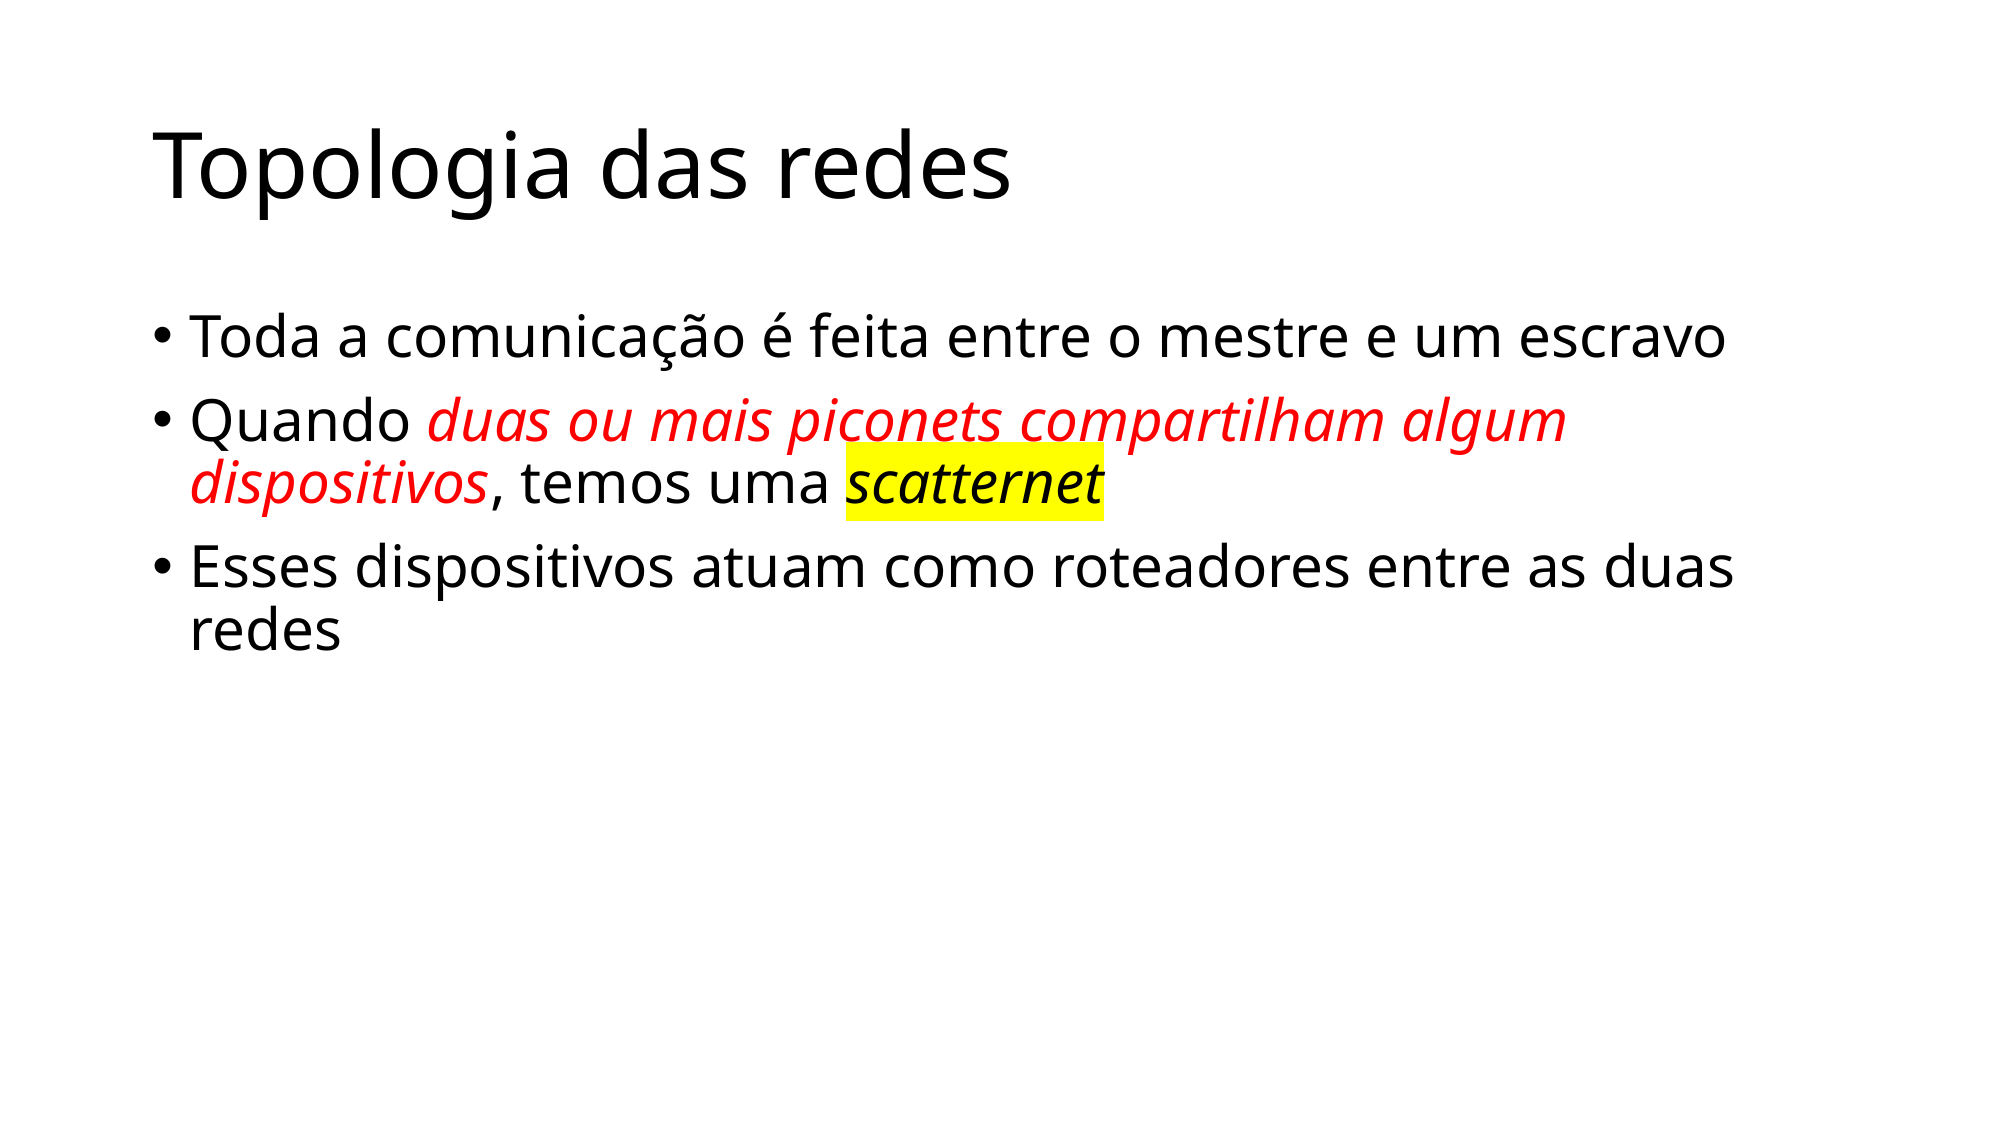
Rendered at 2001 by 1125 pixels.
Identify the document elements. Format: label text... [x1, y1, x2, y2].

title Topologia das redes [137, 59, 1863, 278]
list Toda a comunicação é feita entre o mestre e um escravo Quando duas ou mais piconets compartilham algum dispositivos, temos uma scatternet Esses dispositivos atuam como roteadores entre as duas redes [137, 299, 1863, 1014]
